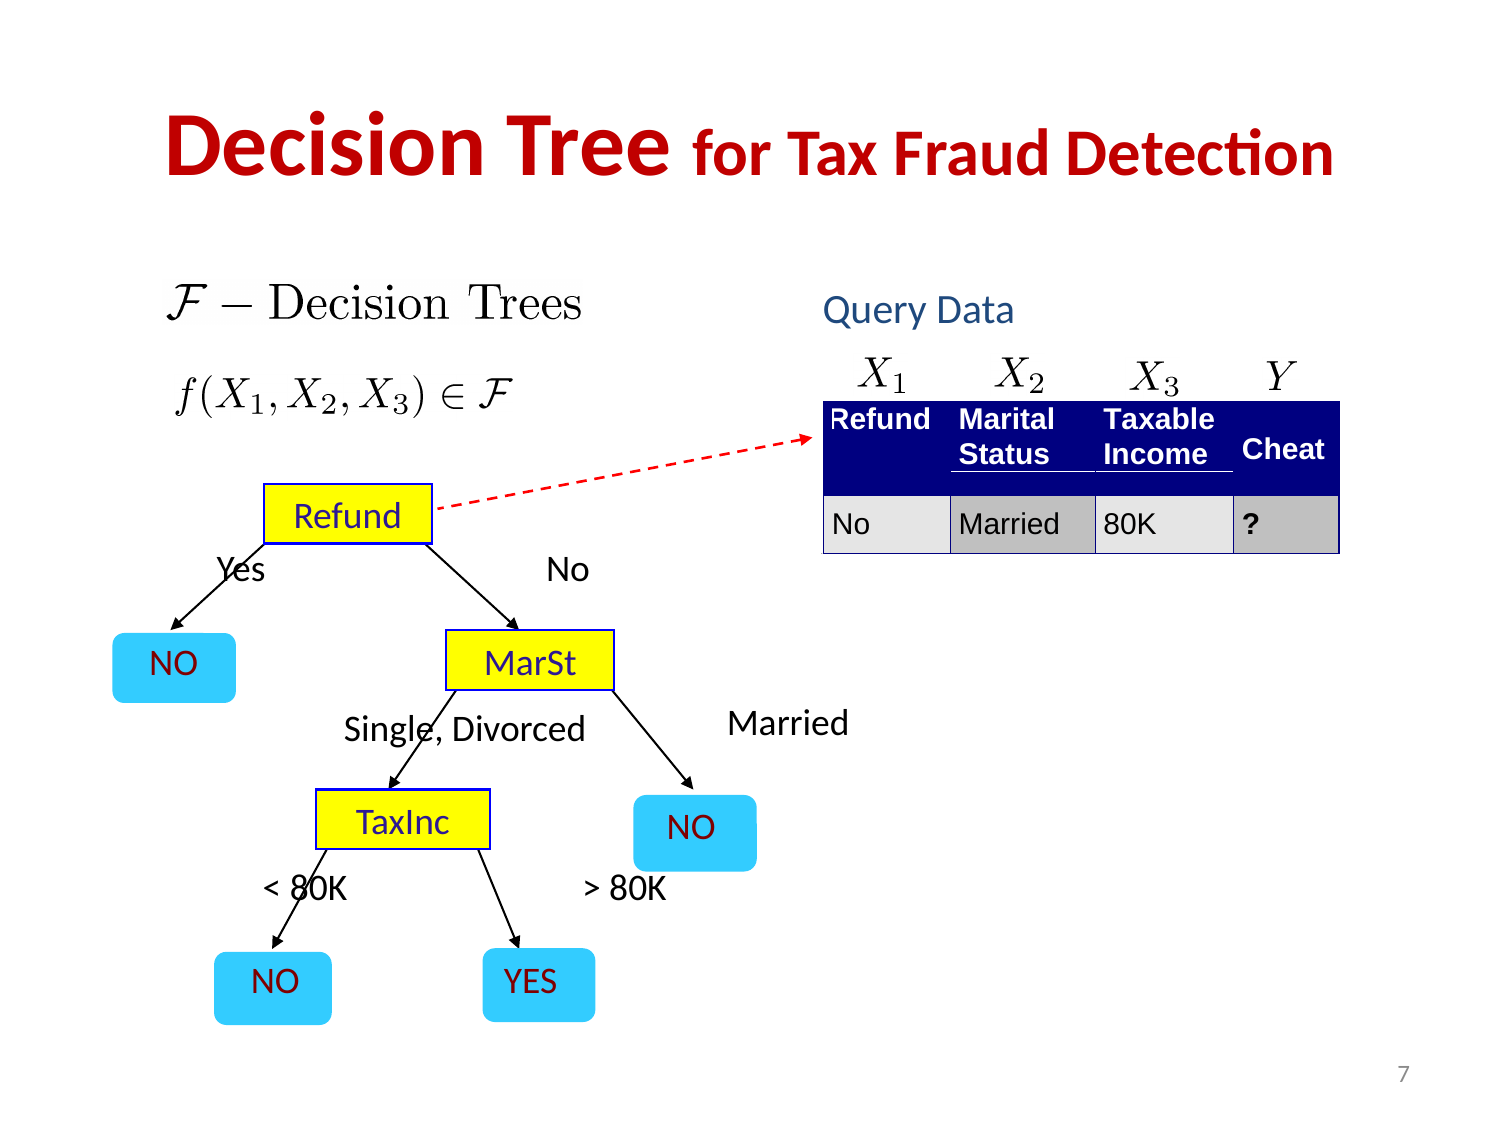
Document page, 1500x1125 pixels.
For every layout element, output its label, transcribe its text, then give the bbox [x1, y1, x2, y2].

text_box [812, 401, 1362, 588]
picture [990, 353, 1045, 396]
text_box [112, 483, 813, 1026]
picture [1262, 356, 1301, 391]
text_box [794, 433, 807, 446]
slide_number 7 [1074, 1042, 1425, 1103]
picture [1124, 356, 1180, 400]
picture [174, 374, 513, 421]
text_box Query Data [787, 283, 1050, 339]
title Decision Tree for Tax Fraud Detection [75, 45, 1425, 233]
picture [853, 353, 909, 396]
picture [162, 279, 583, 326]
